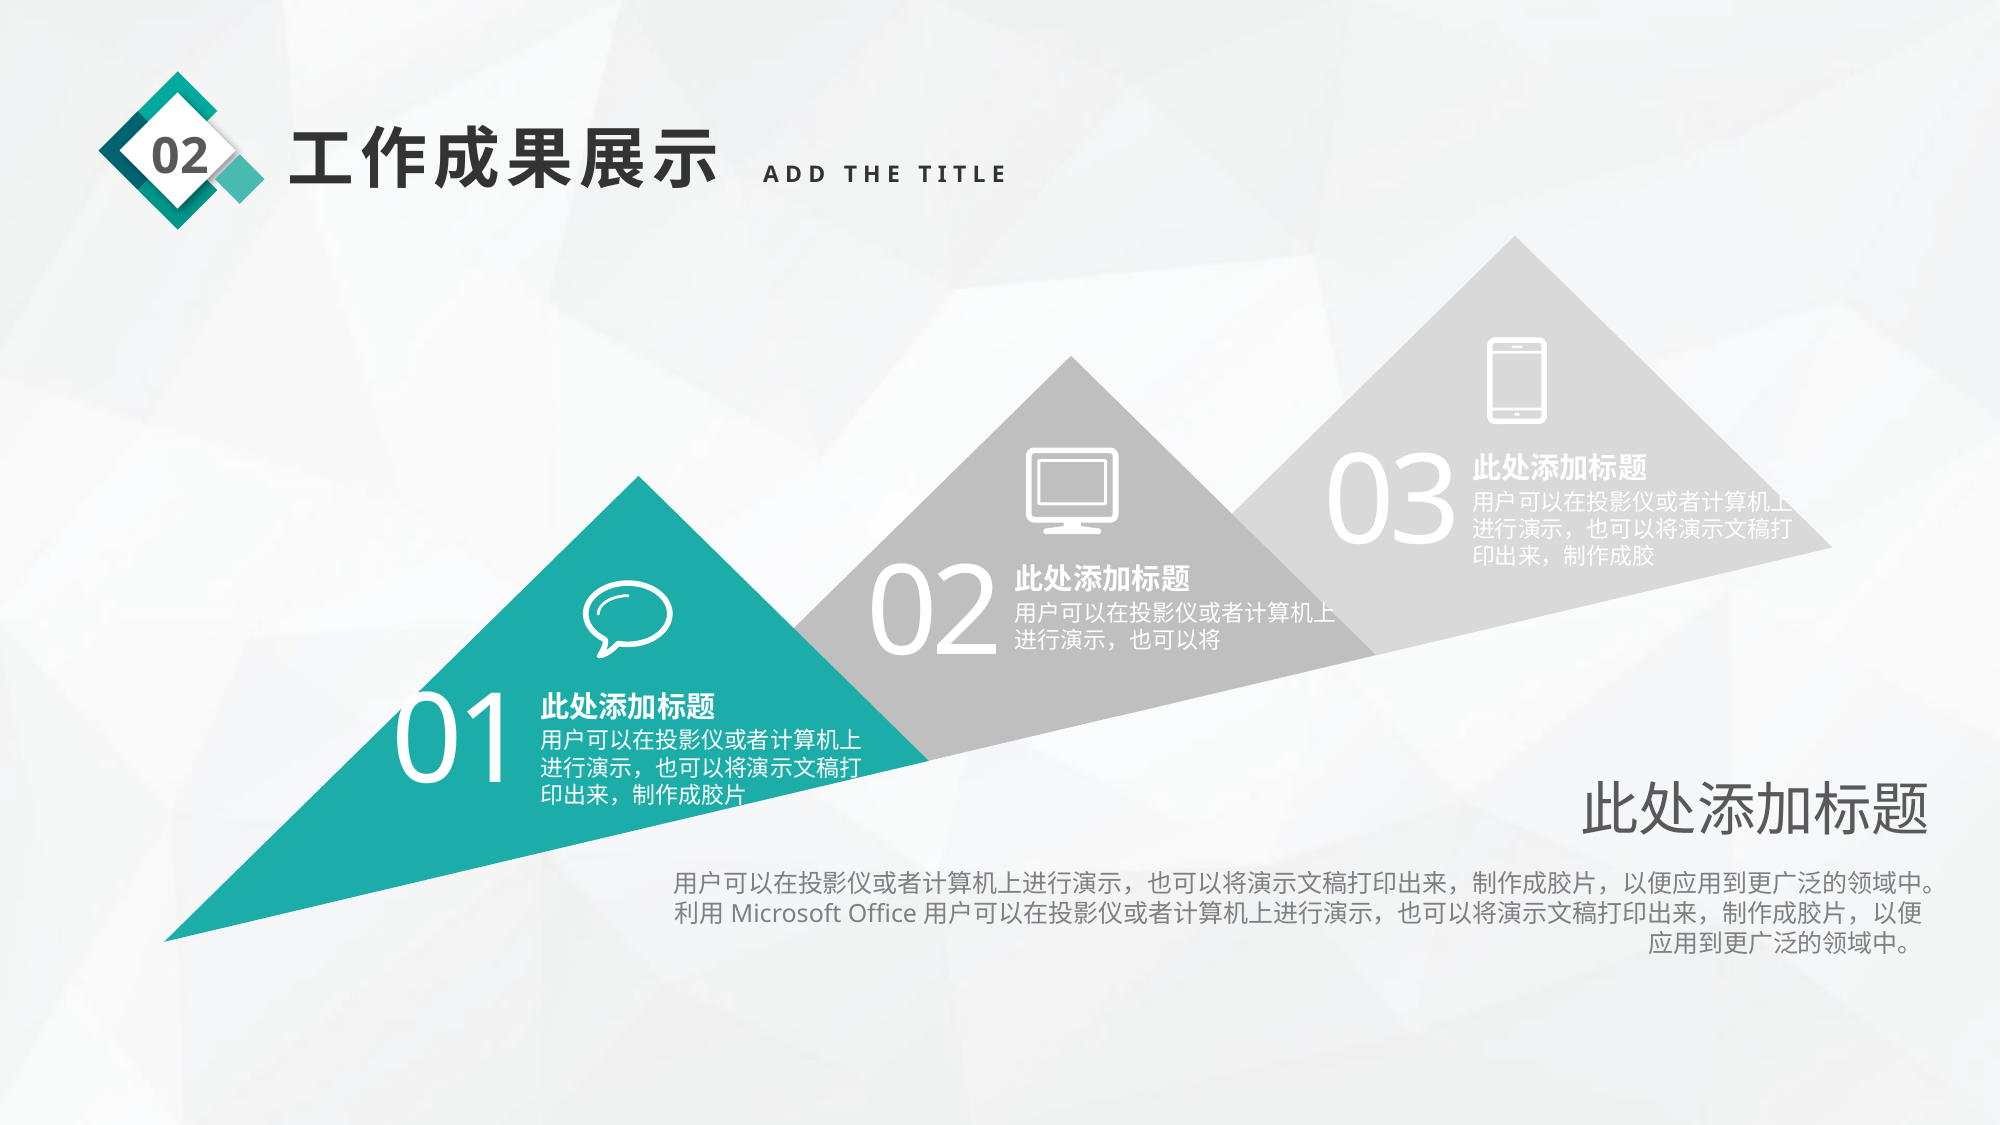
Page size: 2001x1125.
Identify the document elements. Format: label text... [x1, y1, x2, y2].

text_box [1025, 235, 1833, 717]
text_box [581, 355, 1376, 837]
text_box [164, 475, 929, 942]
text_box 用户可以在投影仪或者计算机上进行演示，也可以将演示文稿打印出来，制作成胶片，以便应用到更广泛的领域中。利用Microsoft Office用户可以在投影仪或者计算机上进行演示，也可以将演示文稿打印出来，制作成胶片，以便应用到更广泛的领域中。 [656, 860, 1938, 965]
text_box 此处添加标题 [934, 757, 1945, 865]
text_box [98, 71, 1050, 230]
